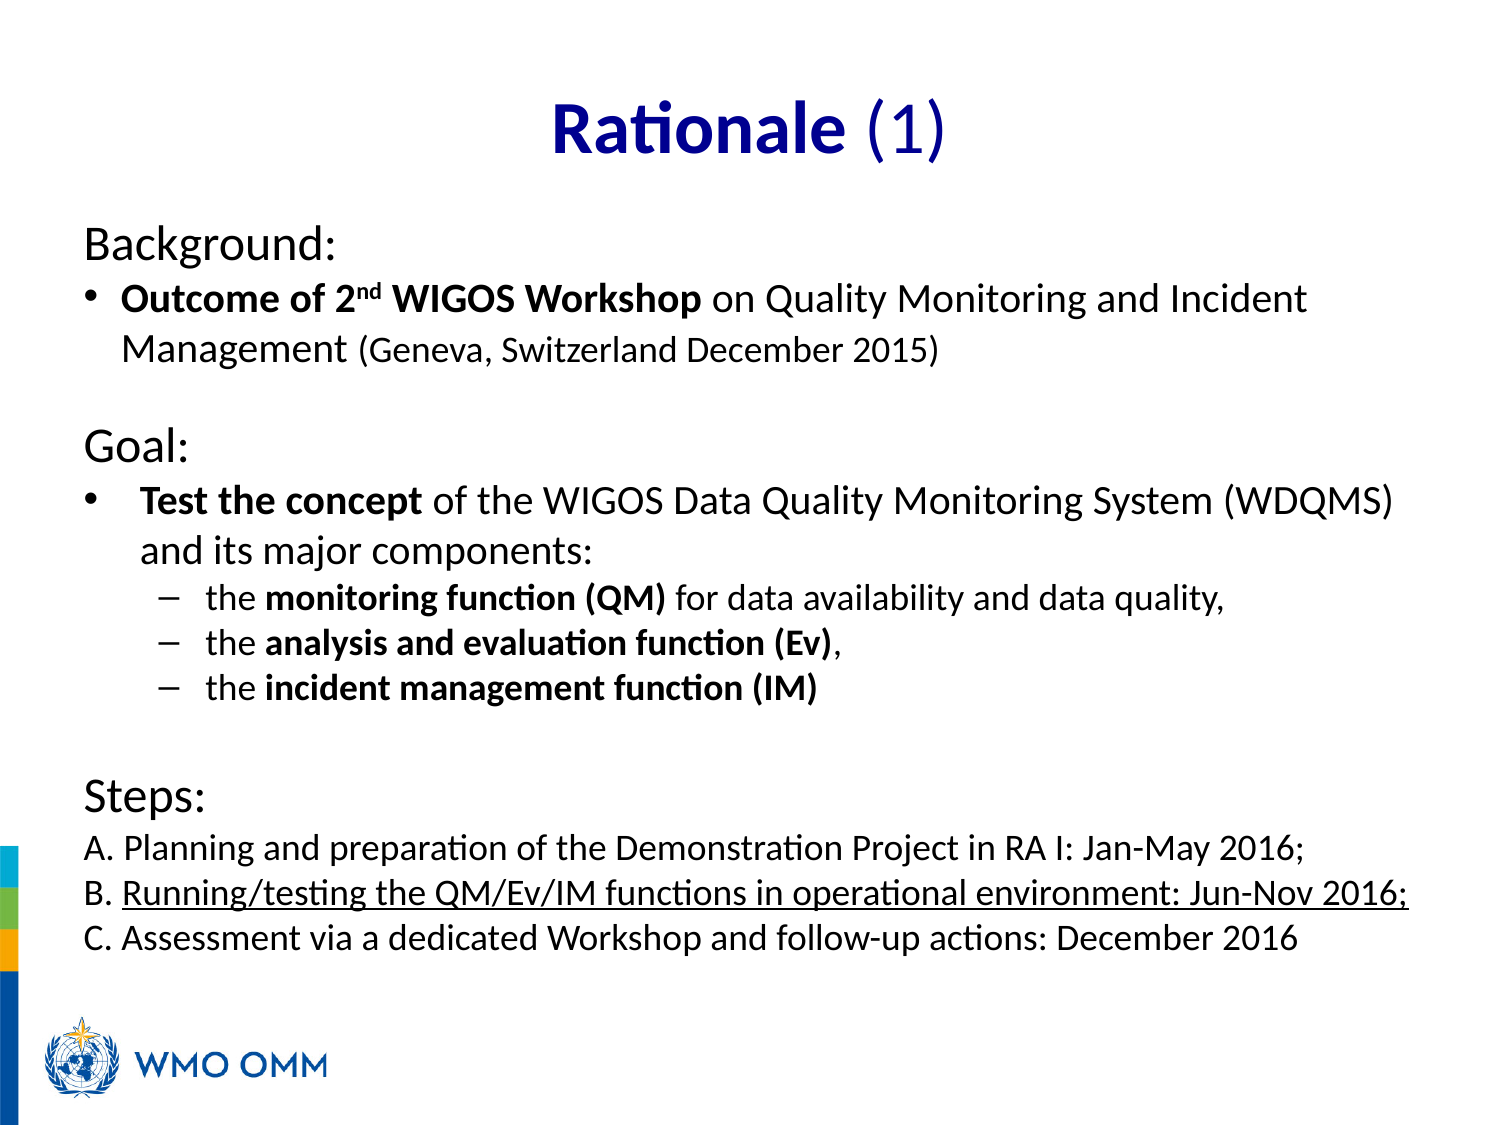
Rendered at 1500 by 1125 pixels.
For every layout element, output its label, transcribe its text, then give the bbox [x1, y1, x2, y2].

picture [0, 845, 327, 1125]
title Rationale (1) [75, 45, 1425, 202]
list Background: Outcome of 2nd WIGOS Workshop on Quality Monitoring and Incident Management (Geneva, Switzerland December 2015) Goal: Test the concept of the WIGOS Data Quality Monitoring System (WDQMS) and its major components: the monitoring function (QM) for data availability and data quality, the analysis and evaluation function (Ev), the incident management function (IM) Steps: Planning and preparation of the Demonstration Project in RA I: Jan-May 2016; Running/testing the QM/Ev/IM functions in operational environment: Jun-Nov 2016; Assessment via a dedicated Workshop and follow-up actions: December 2016 [68, 202, 1446, 1005]
